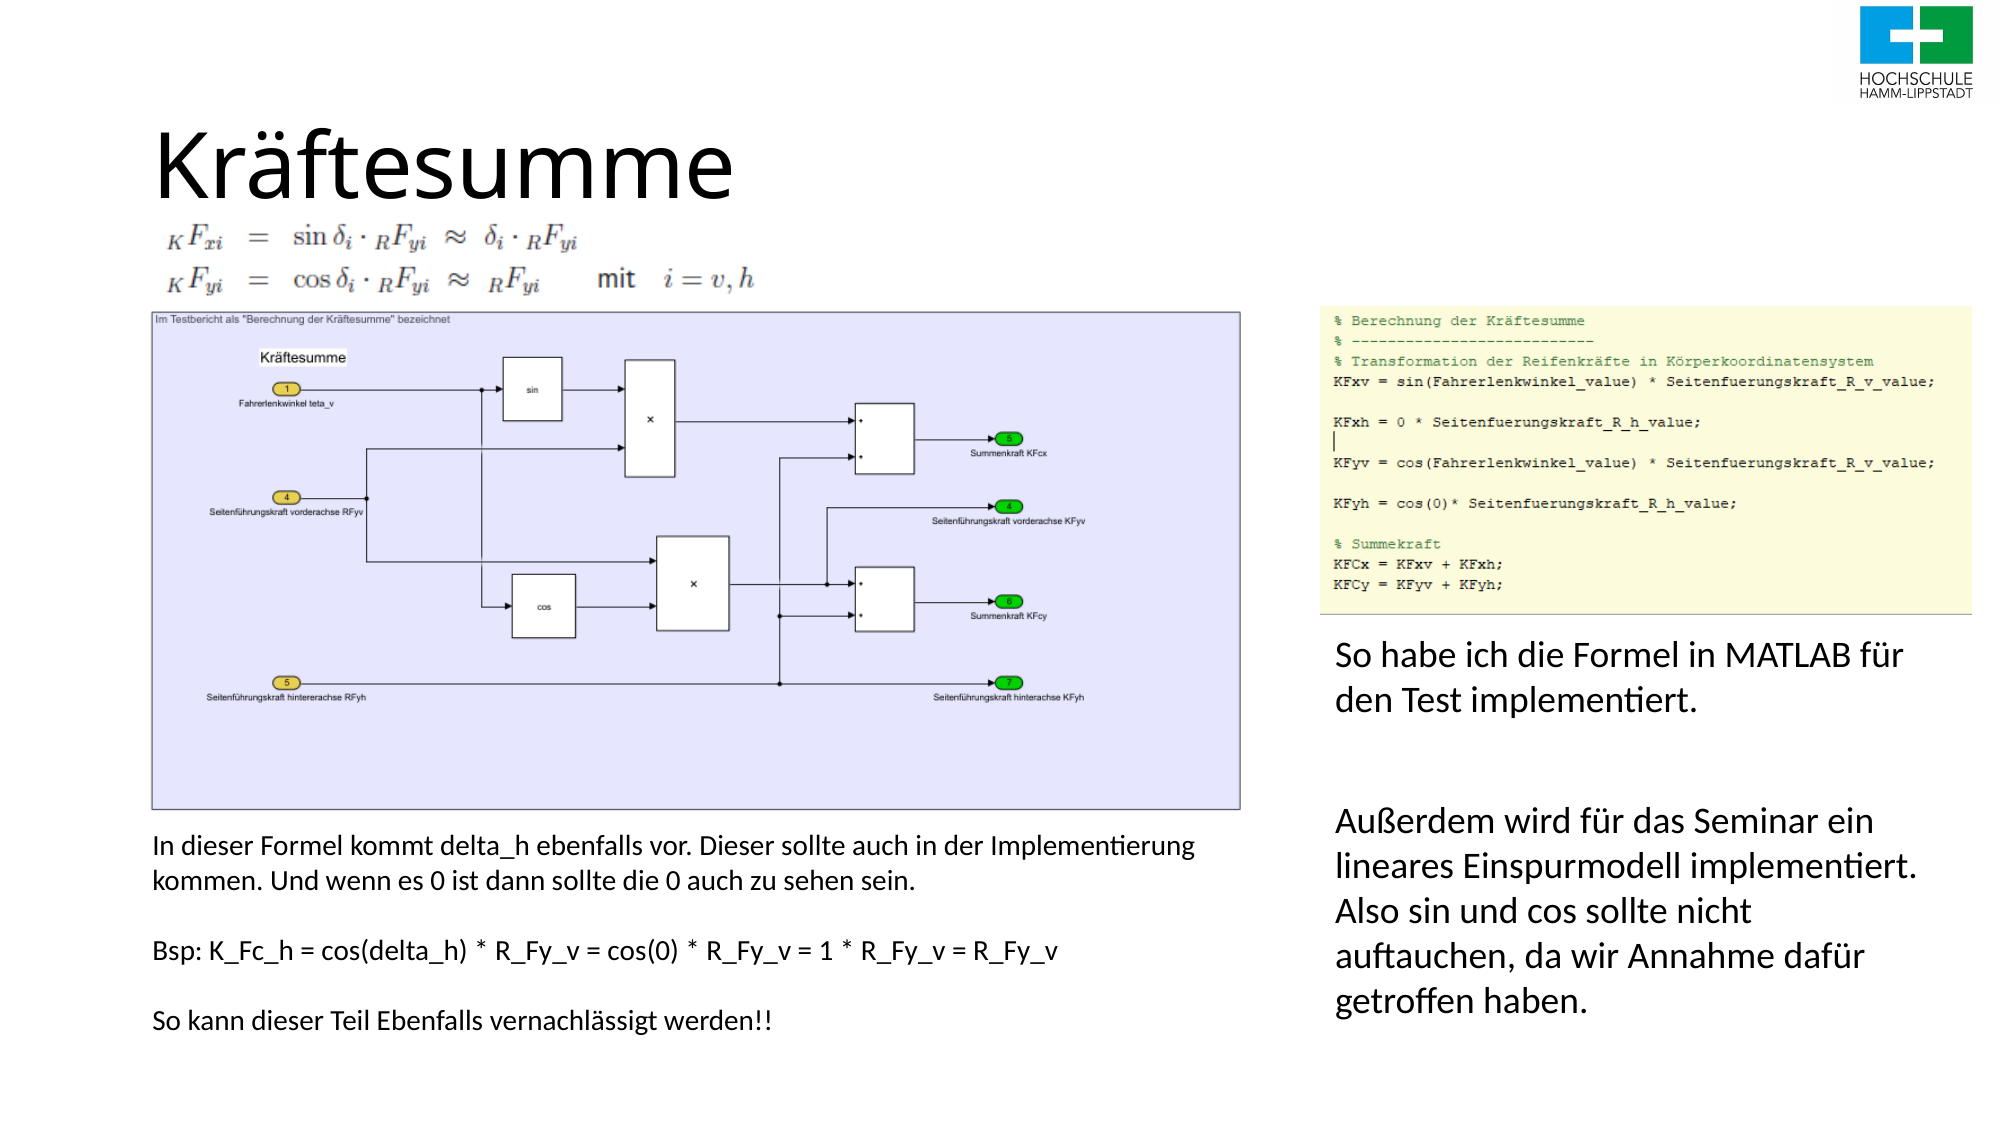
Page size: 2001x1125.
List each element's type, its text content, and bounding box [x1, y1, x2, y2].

picture [1320, 306, 1972, 615]
text_box Außerdem wird für das Seminar ein lineares Einspurmodell implementiert. Also sin und cos sollte nicht auftauchen, da wir Annahme dafür getroffen haben. [1320, 788, 1945, 1074]
picture [1833, 0, 2000, 105]
picture [146, 199, 1251, 818]
title Kräftesumme [137, 59, 1863, 278]
text_box So habe ich die Formel in MATLAB für den Test implementiert. [1320, 622, 1949, 728]
text_box In dieser Formel kommt delta_h ebenfalls vor. Dieser sollte auch in der Implementierung kommen. Und wenn es 0 ist dann sollte die 0 auch zu sehen sein. Bsp: K_Fc_h = cos(delta_h) * R_Fy_v = cos(0) * R_Fy_v = 1 * R_Fy_v = R_Fy_v So kann dieser Teil Ebenfalls vernachlässigt werden!! [137, 819, 1242, 1044]
